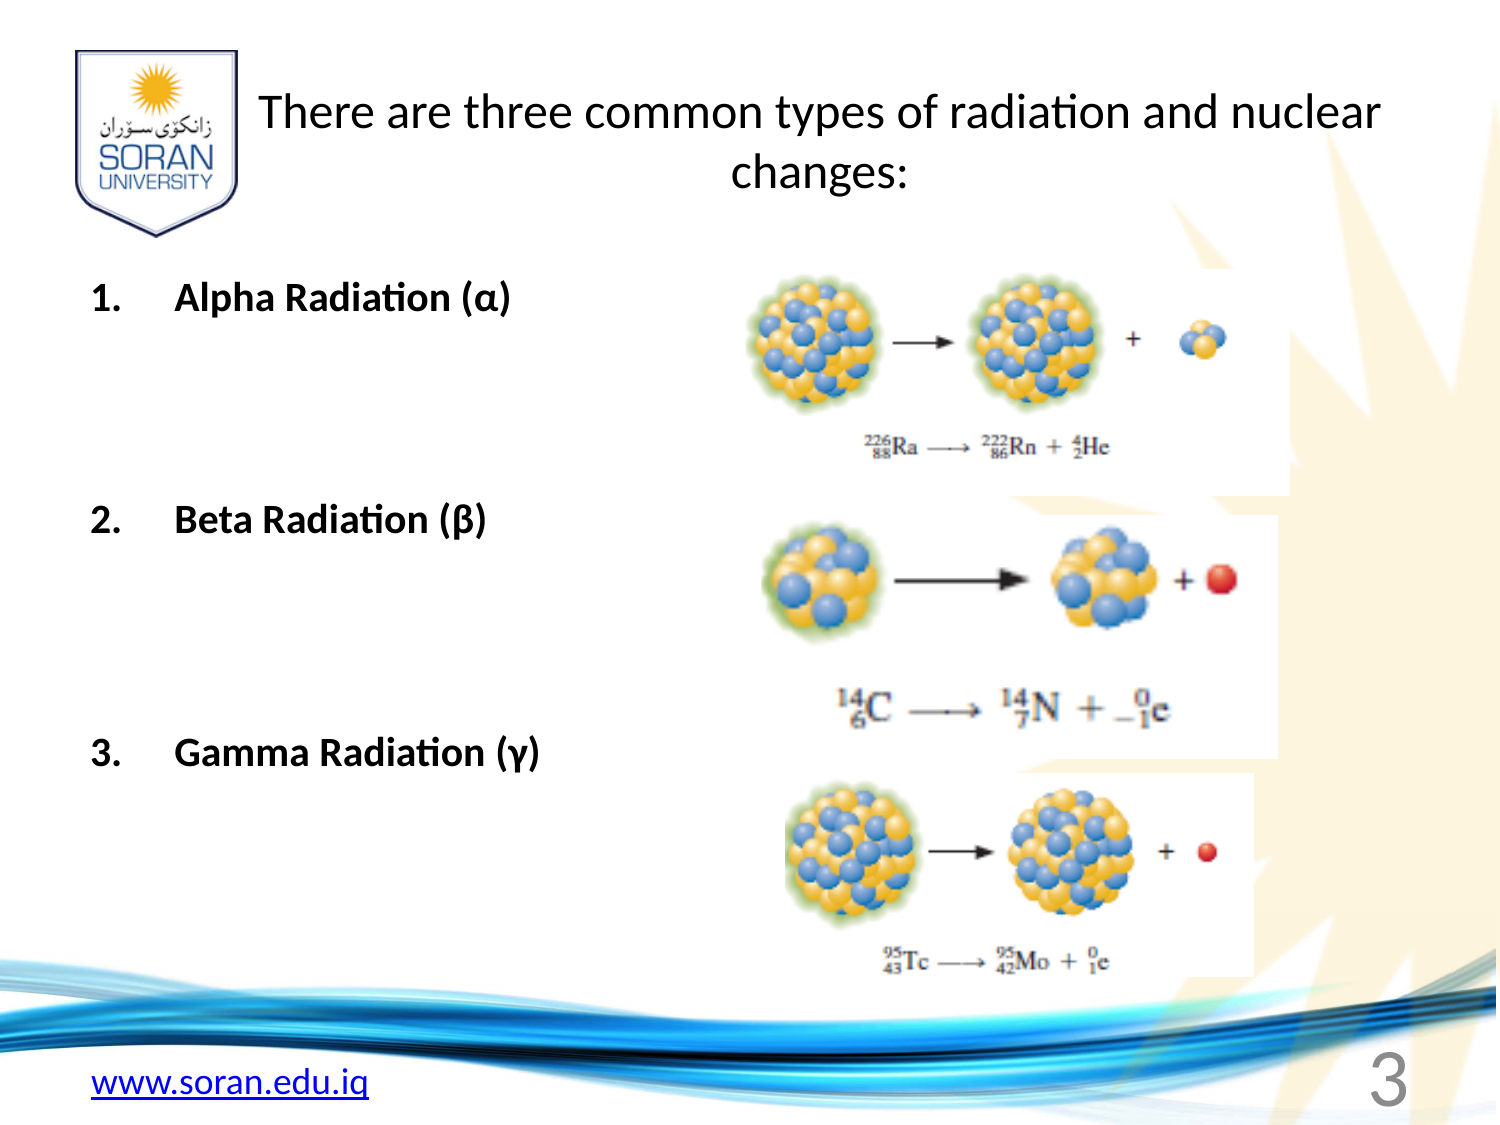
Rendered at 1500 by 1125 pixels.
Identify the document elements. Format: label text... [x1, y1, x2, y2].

slide_number 3 [1074, 1042, 1425, 1103]
picture [761, 515, 1278, 760]
list Alpha Radiation (α) Beta Radiation (β) Gamma Radiation (γ) [75, 262, 1425, 1005]
picture [0, 99, 1500, 1125]
title There are three common types of radiation and nuclear changes: [75, 45, 1425, 233]
picture [784, 773, 1255, 978]
picture [75, 233, 238, 238]
picture [738, 269, 1290, 496]
